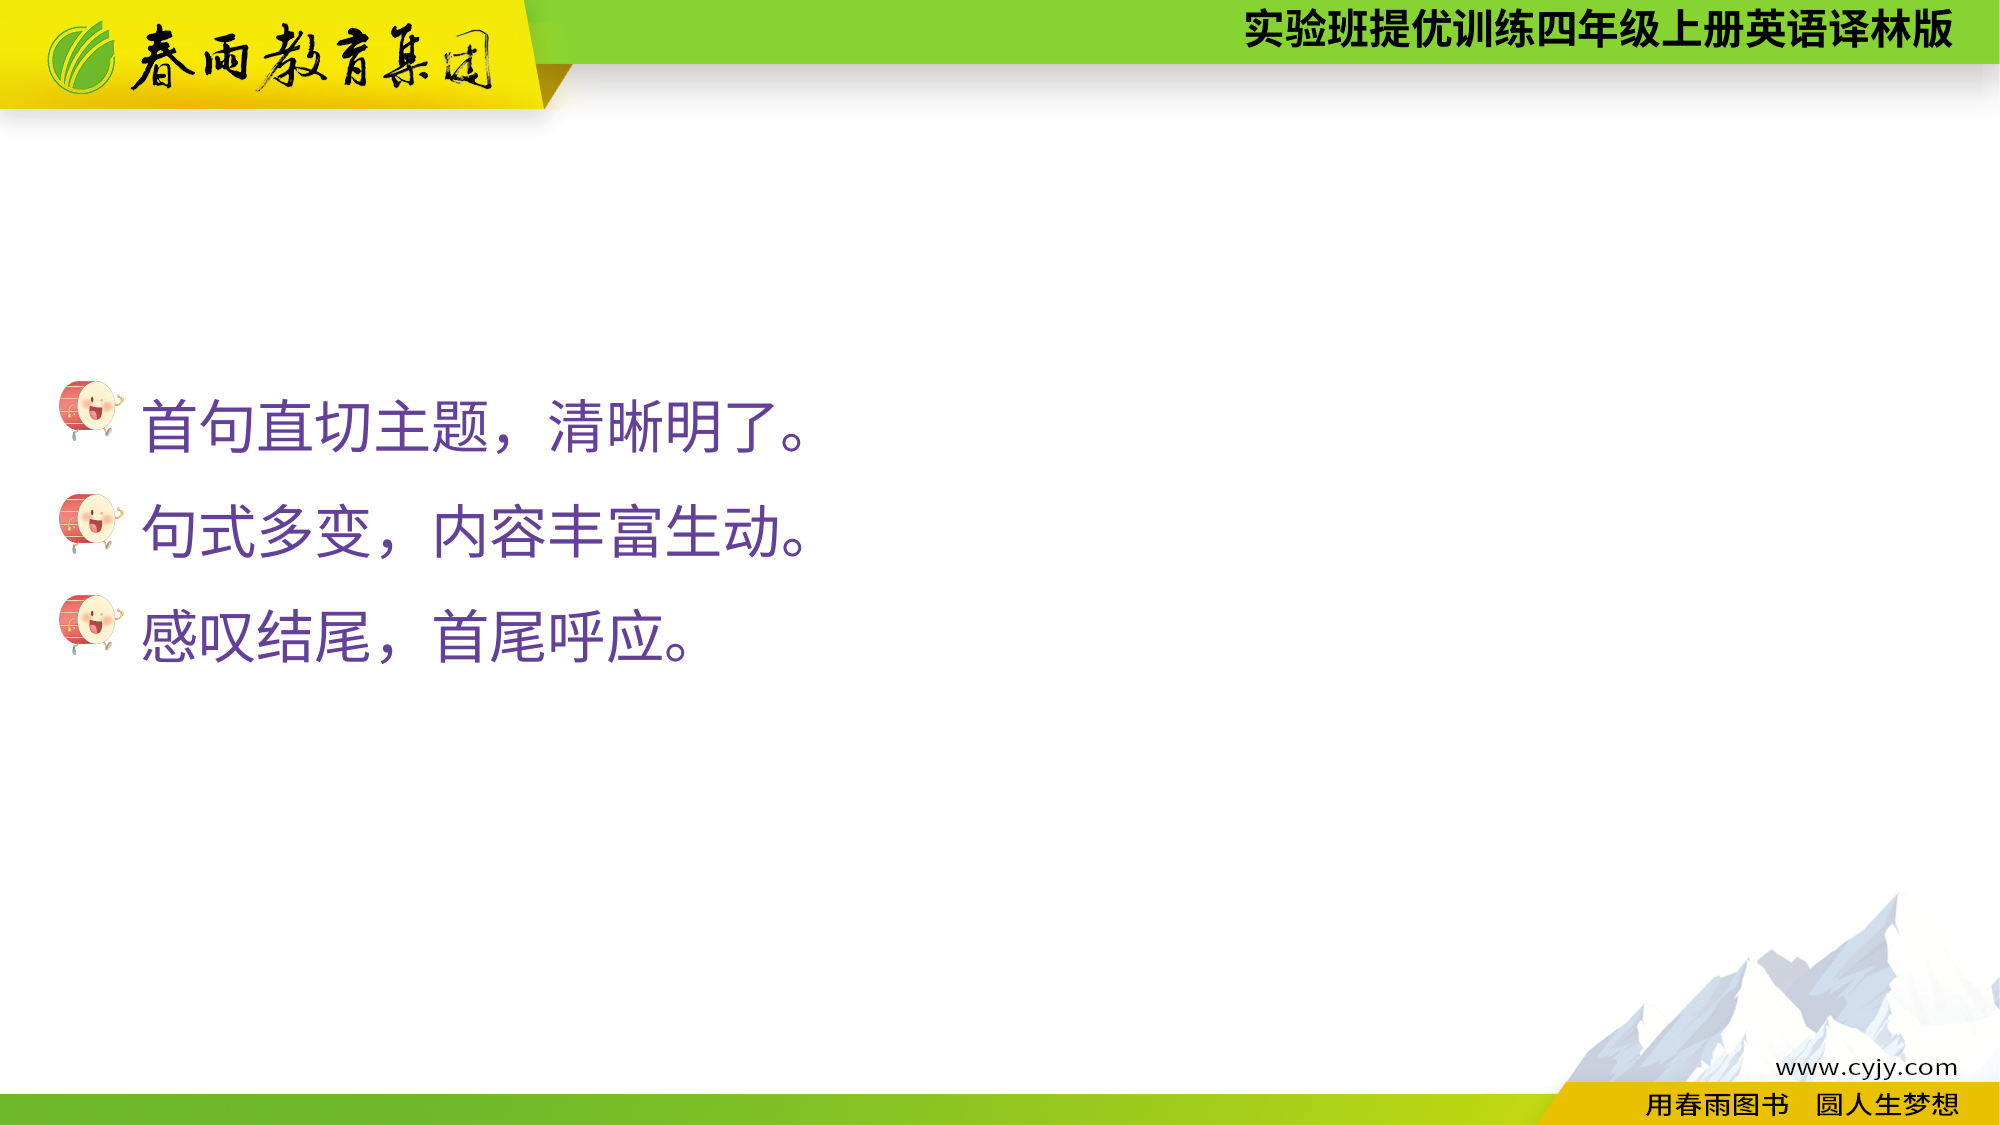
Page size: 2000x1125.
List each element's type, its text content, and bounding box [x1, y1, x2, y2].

picture [0, 0, 2000, 1125]
list 首句直切主题，清晰明了。 句式多变，内容丰富生动。 感叹结尾，首尾呼应。 [59, 347, 1944, 681]
